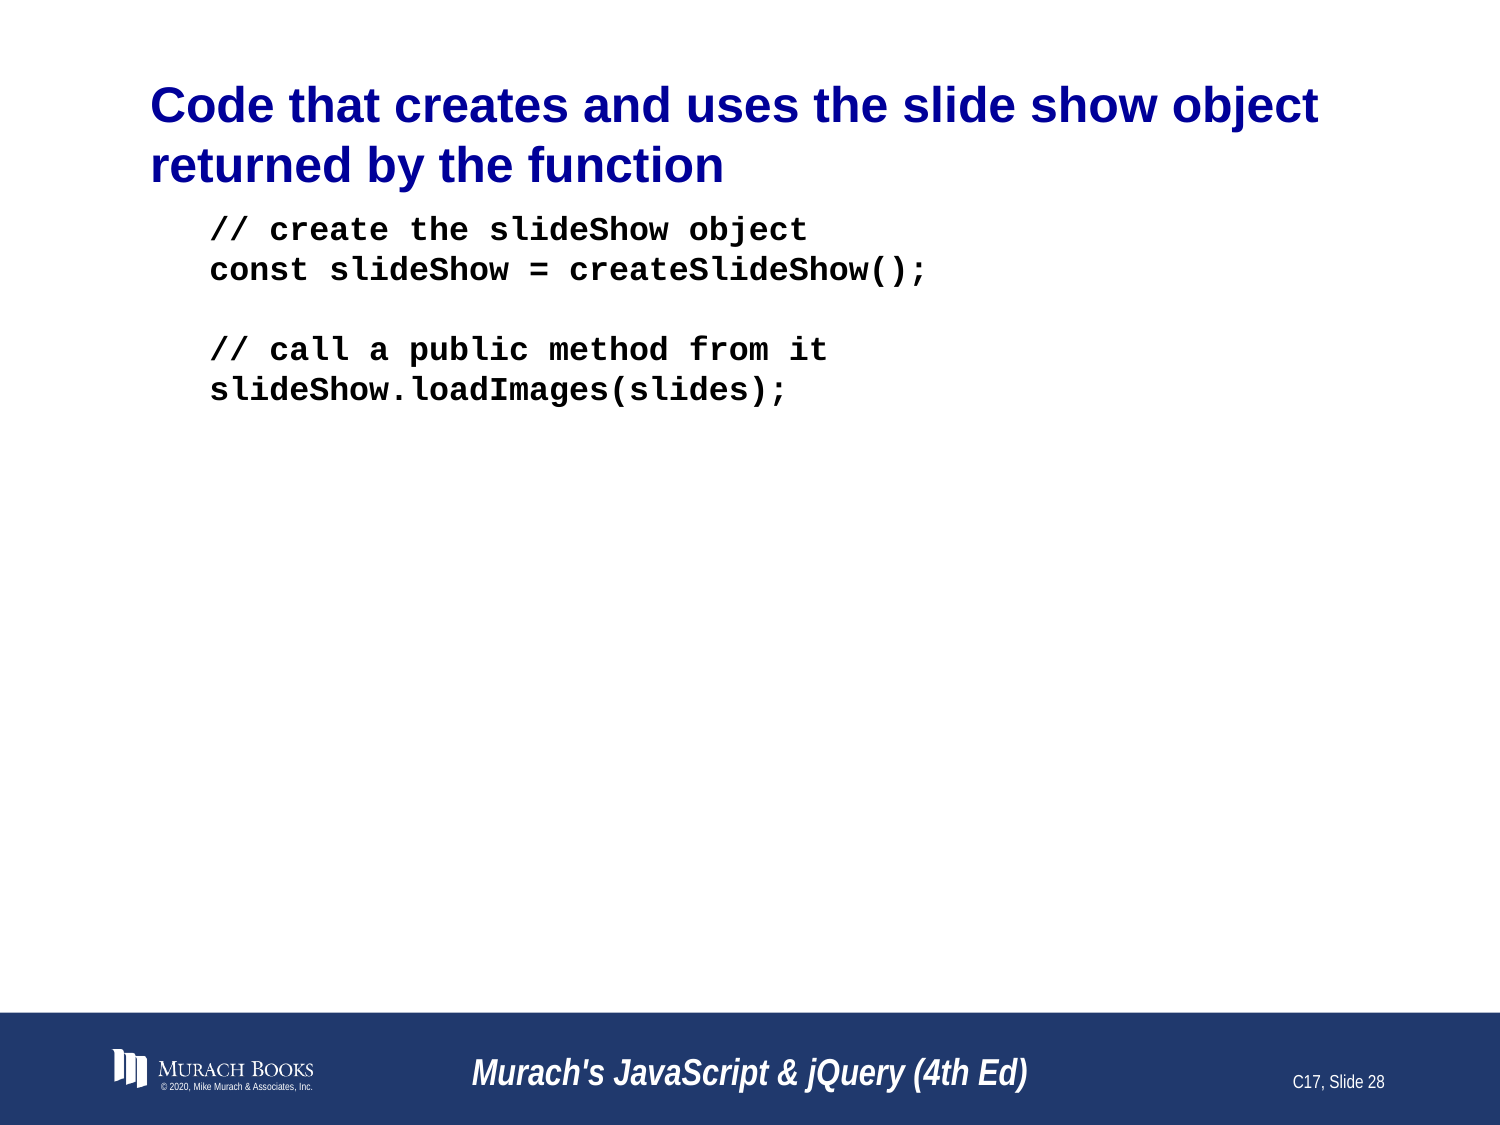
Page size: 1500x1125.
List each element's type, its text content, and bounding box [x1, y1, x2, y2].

slide_number C17, Slide 28 [1087, 1025, 1400, 1100]
list // create the slideShow object const slideShow = createSlideShow(); // call a public method from it slideShow.loadImages(slides); [137, 200, 1350, 1000]
footer © 2020, Mike Murach & Associates, Inc. [12, 1025, 463, 1100]
title Code that creates and uses the slide show object returned by the function [150, 72, 1350, 194]
slide_number Murach's JavaScript & jQuery (4th Ed) [463, 1025, 1050, 1100]
